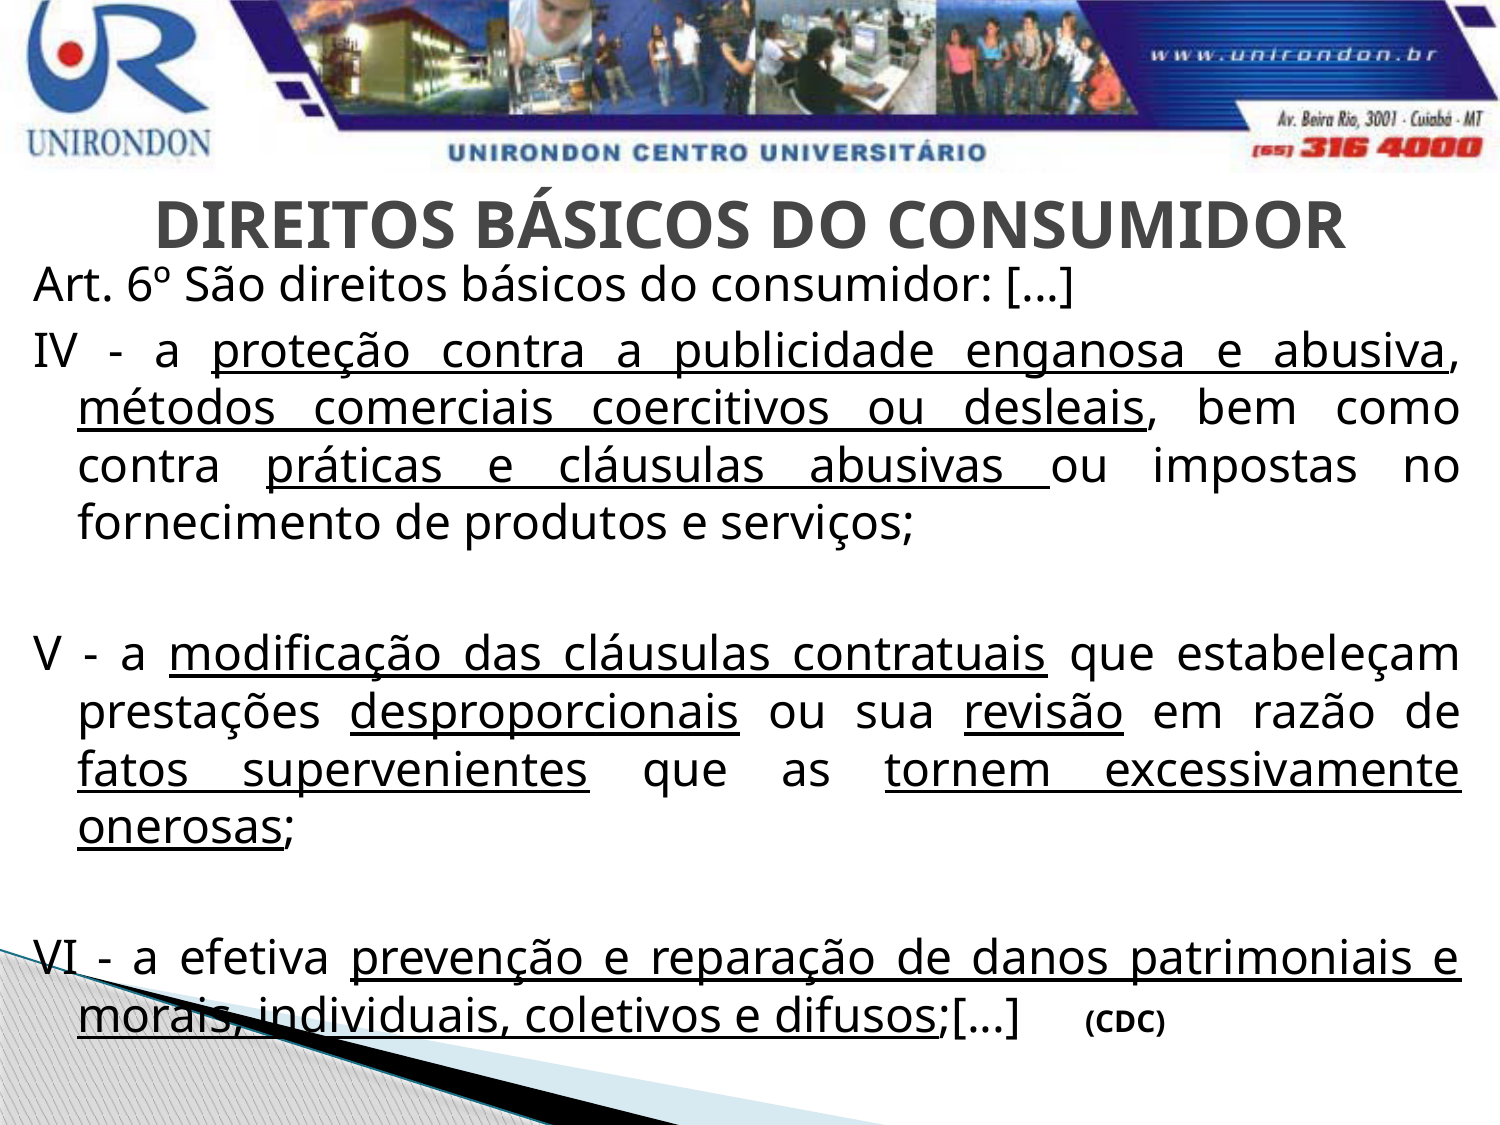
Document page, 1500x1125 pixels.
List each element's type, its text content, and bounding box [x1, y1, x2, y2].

title DIREITOS BÁSICOS DO CONSUMIDOR [0, 183, 1500, 270]
picture [0, 0, 1500, 174]
list Art. 6º São direitos básicos do consumidor: [...] IV - a proteção contra a publicidade enganosa e abusiva, métodos comerciais coercitivos ou desleais, bem como contra práticas e cláusulas abusivas ou impostas no fornecimento de produtos e serviços; V - a modificação das cláusulas contratuais que estabeleçam prestações desproporcionais ou sua revisão em razão de fatos supervenientes que as tornem excessivamente onerosas; VI - a efetiva prevenção e reparação de danos patrimoniais e morais, individuais, coletivos e difusos;[...] (CDC) [0, 246, 1477, 1055]
